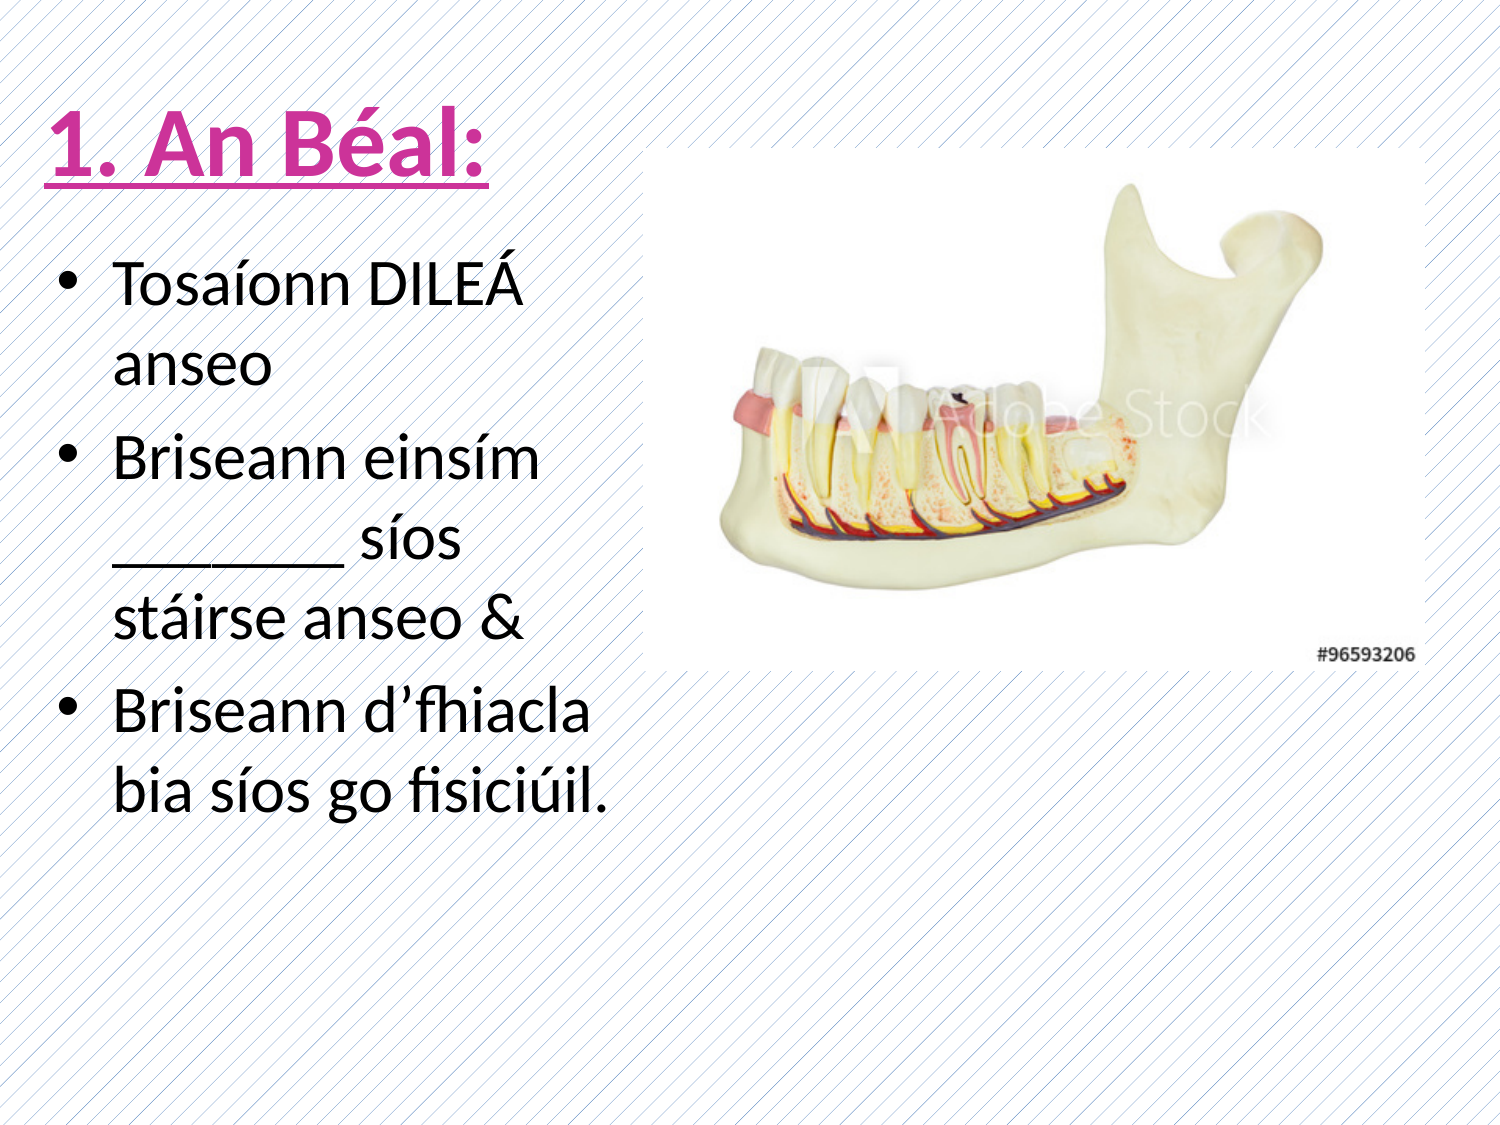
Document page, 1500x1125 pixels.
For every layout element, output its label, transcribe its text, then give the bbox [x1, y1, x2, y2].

picture [643, 148, 1426, 672]
list Tosaíonn DILEÁ anseo Briseann einsím _______ síos stáirse anseo & Briseann d’fhiacla bia síos go fisiciúil. [41, 231, 644, 975]
title 1. An Béal: [29, 42, 1380, 231]
